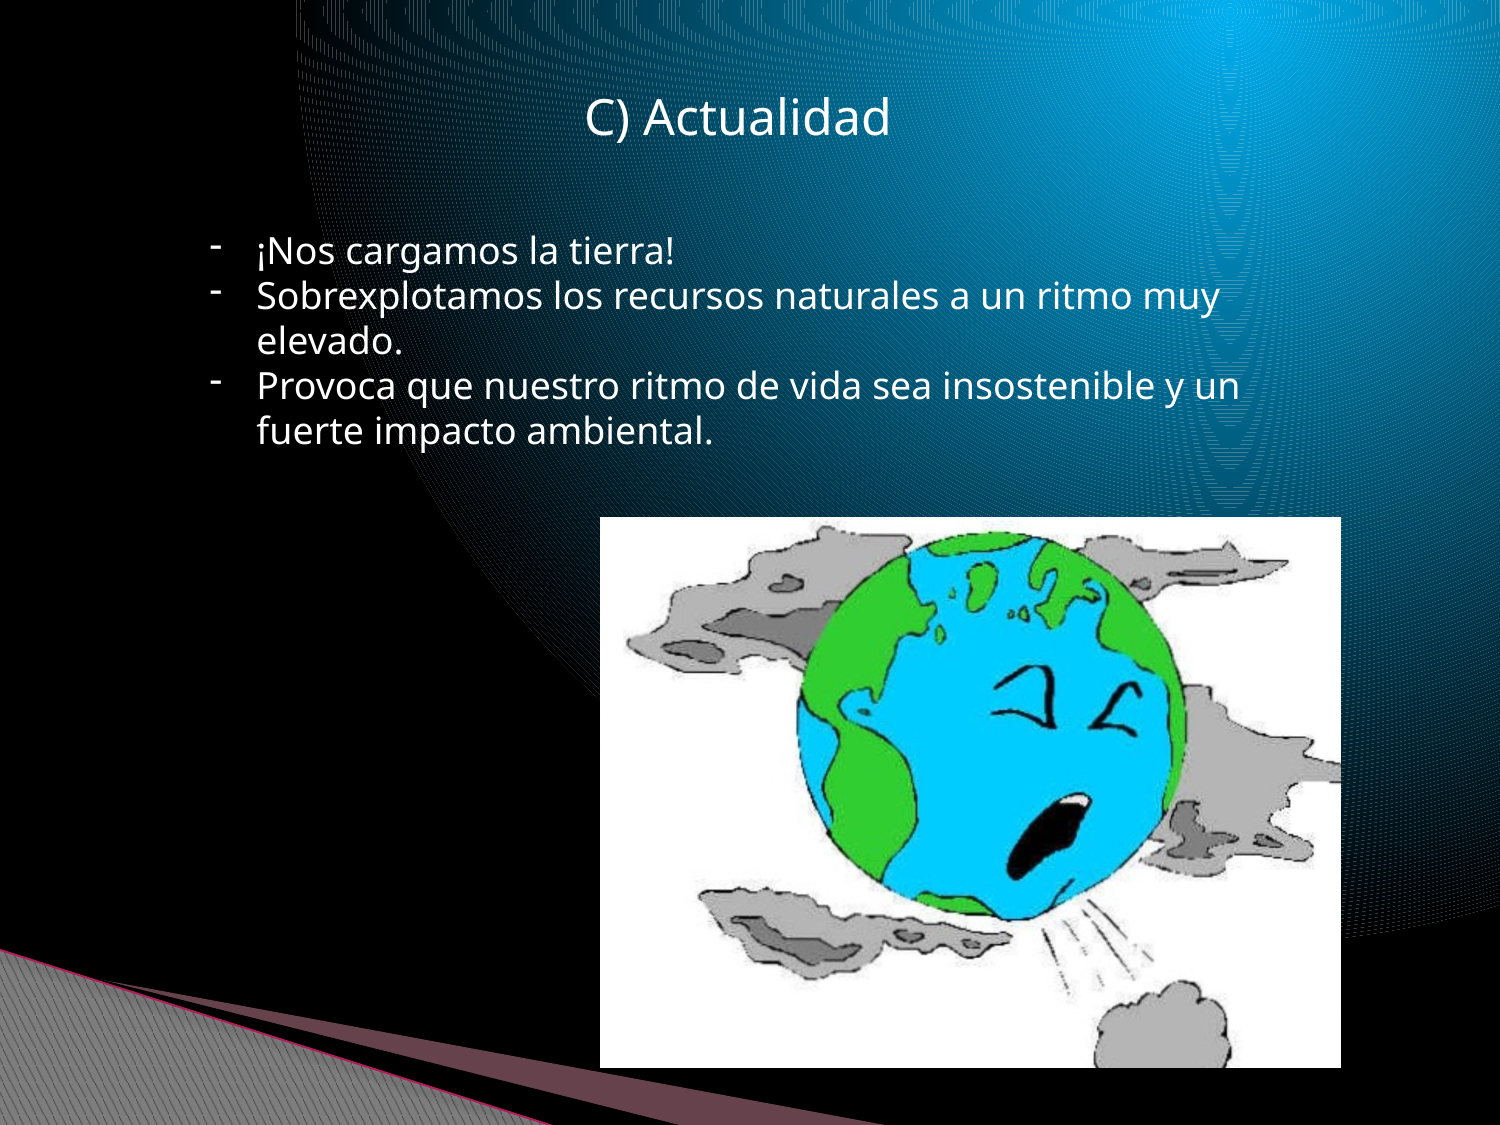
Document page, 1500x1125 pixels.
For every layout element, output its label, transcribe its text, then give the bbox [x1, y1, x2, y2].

picture [0, 952, 543, 1125]
text_box C) Actualidad [289, 78, 1187, 153]
text_box ¡Nos cargamos la tierra! Sobrexplotamos los recursos naturales a un ritmo muy elevado. Provoca que nuestro ritmo de vida sea insostenible y un fuerte impacto ambiental. [194, 219, 1341, 460]
picture [600, 517, 1341, 1069]
